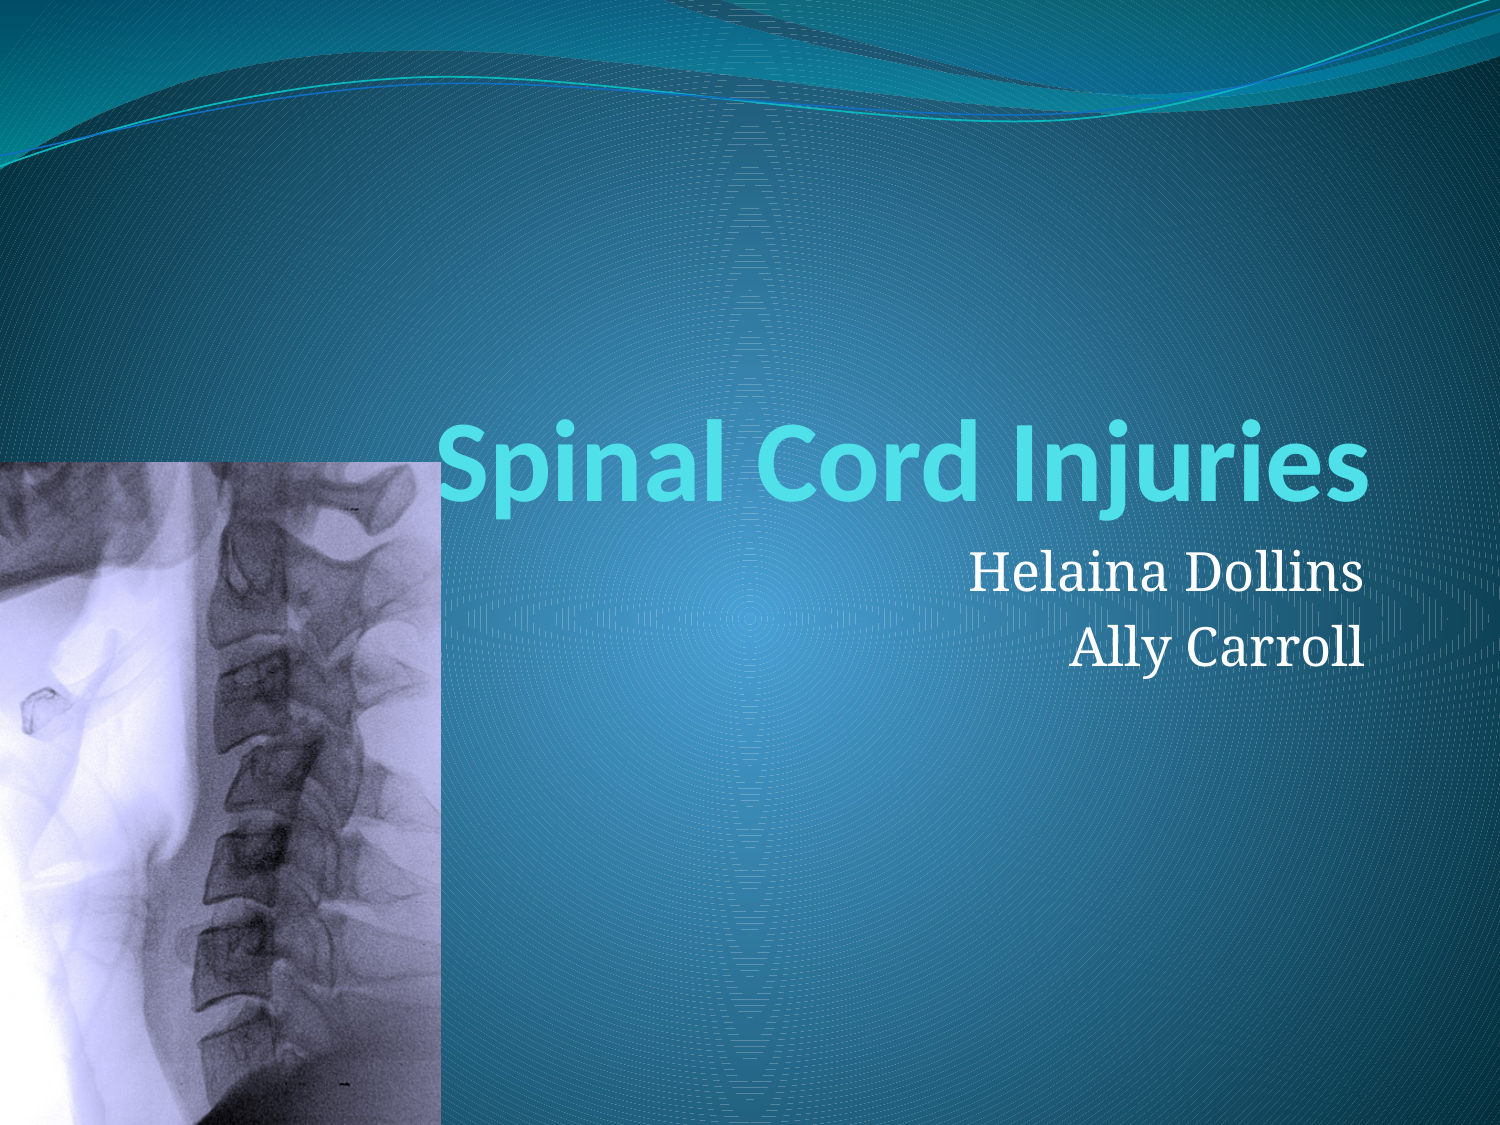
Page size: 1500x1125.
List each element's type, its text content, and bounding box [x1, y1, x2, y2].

picture [0, 462, 441, 1125]
subtitle Helaina Dollins Ally Carroll [447, 529, 1376, 818]
title Spinal Cord Injuries [87, 224, 1376, 525]
